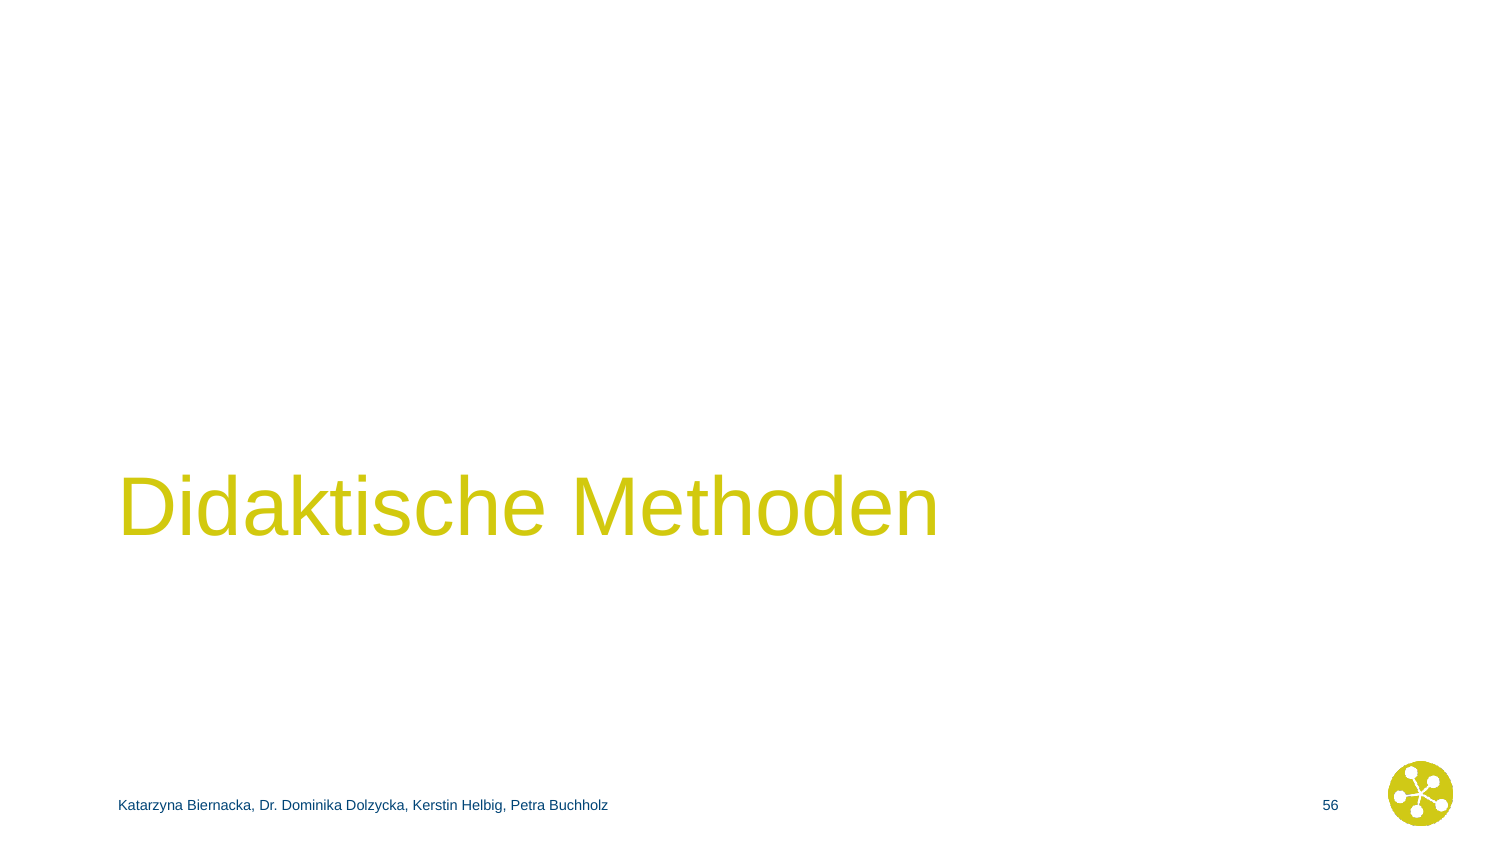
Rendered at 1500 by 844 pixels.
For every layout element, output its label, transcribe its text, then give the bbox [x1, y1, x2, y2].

picture [1388, 761, 1453, 826]
footer Katarzyna Biernacka, Dr. Dominika Dolzycka, Kerstin Helbig, Petra Buchholz [103, 782, 742, 827]
slide_number 55 [1016, 782, 1354, 827]
title Didaktische Methoden [102, 210, 1397, 562]
